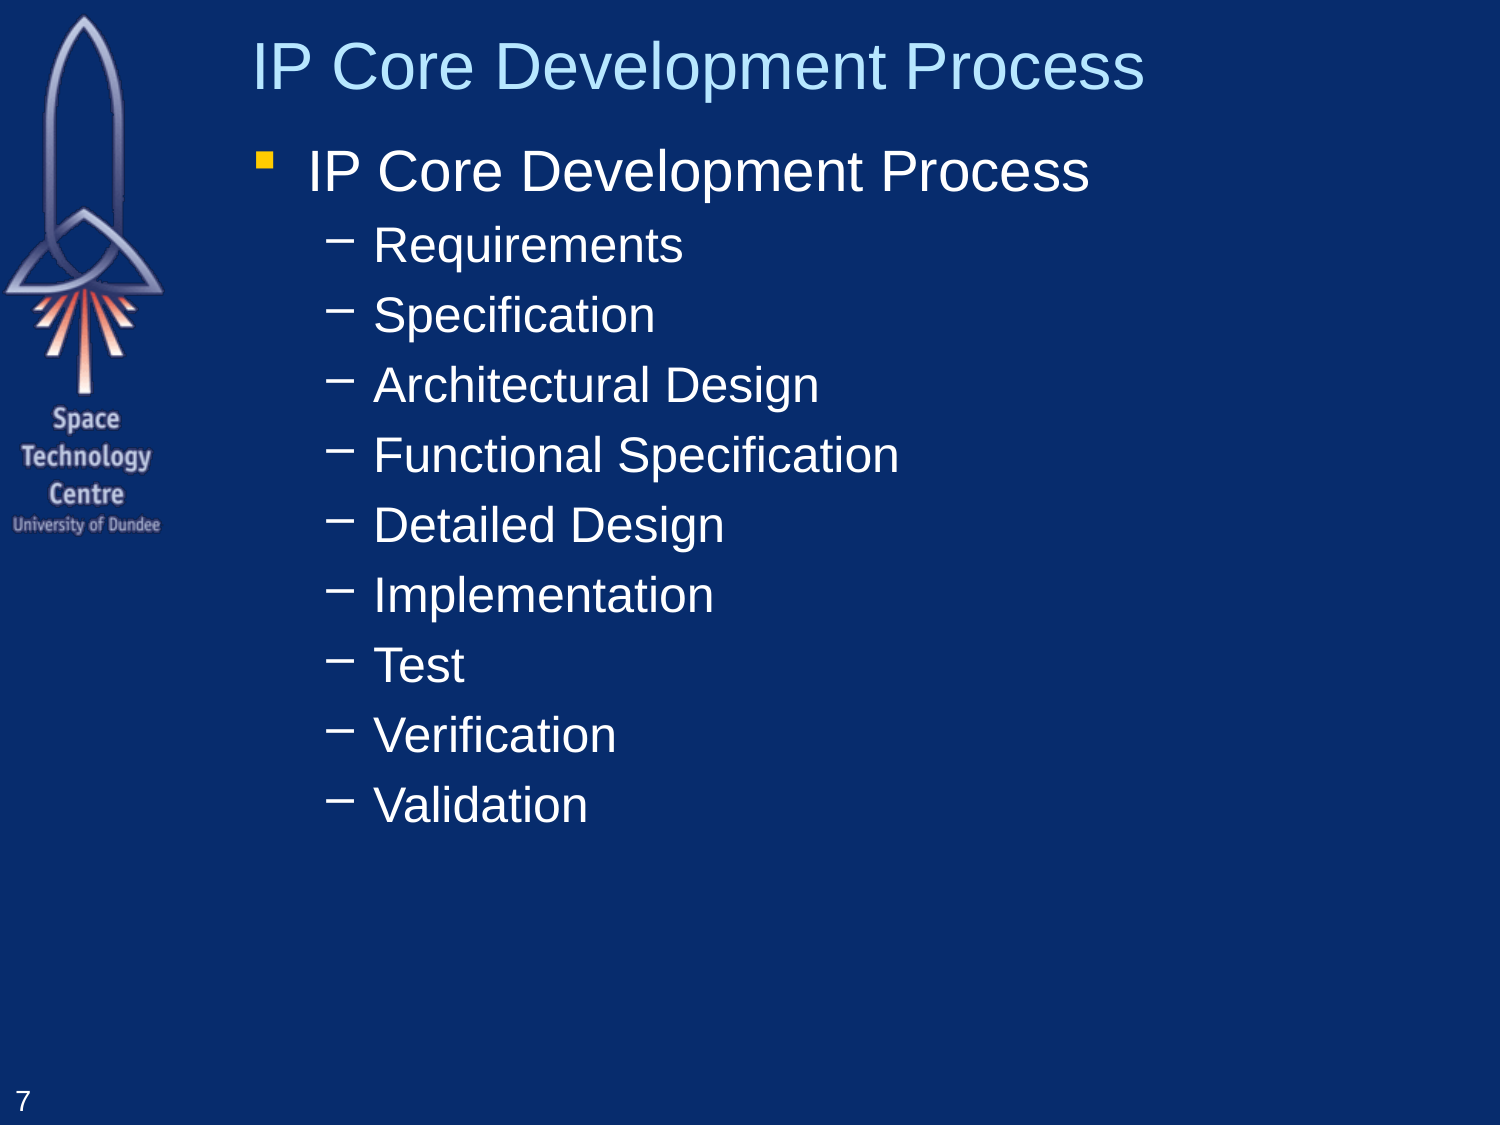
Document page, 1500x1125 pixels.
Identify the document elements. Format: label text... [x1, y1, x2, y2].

title IP Core Development Process [235, 0, 1500, 125]
list IP Core Development Process Requirements Specification Architectural Design Functional Specification Detailed Design Implementation Test Verification Validation [235, 125, 1500, 1125]
picture [0, 0, 171, 543]
slide_number 7 [0, 1046, 160, 1125]
